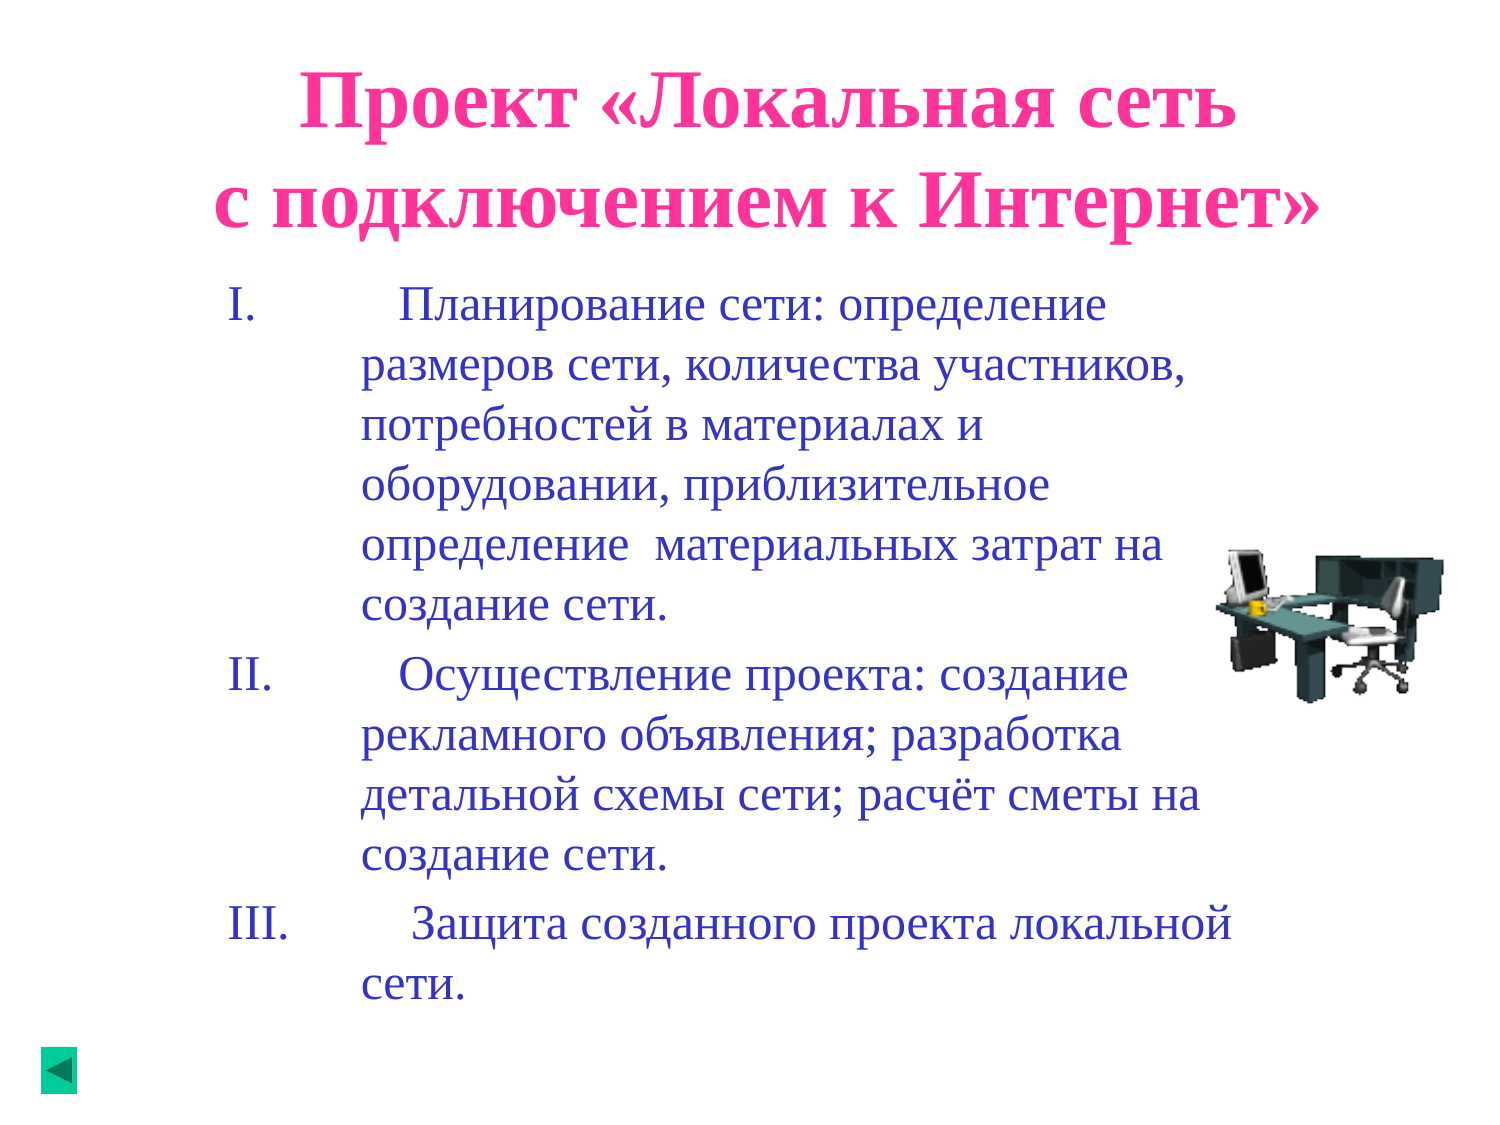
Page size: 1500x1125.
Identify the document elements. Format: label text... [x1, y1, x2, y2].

picture [1210, 538, 1459, 717]
text_box [41, 1046, 77, 1094]
title Проект «Локальная сеть с подключением к Интернет» [99, 49, 1438, 238]
subtitle Планирование сети: определение размеров сети, количества участников, потребностей в материалах и оборудовании, приблизительное определение материальных затрат на создание сети. Осуществление проекта: создание рекламного объявления; разработка детальной схемы сети; расчёт сметы на создание сети. Защита созданного проекта локальной сети. [212, 262, 1263, 988]
